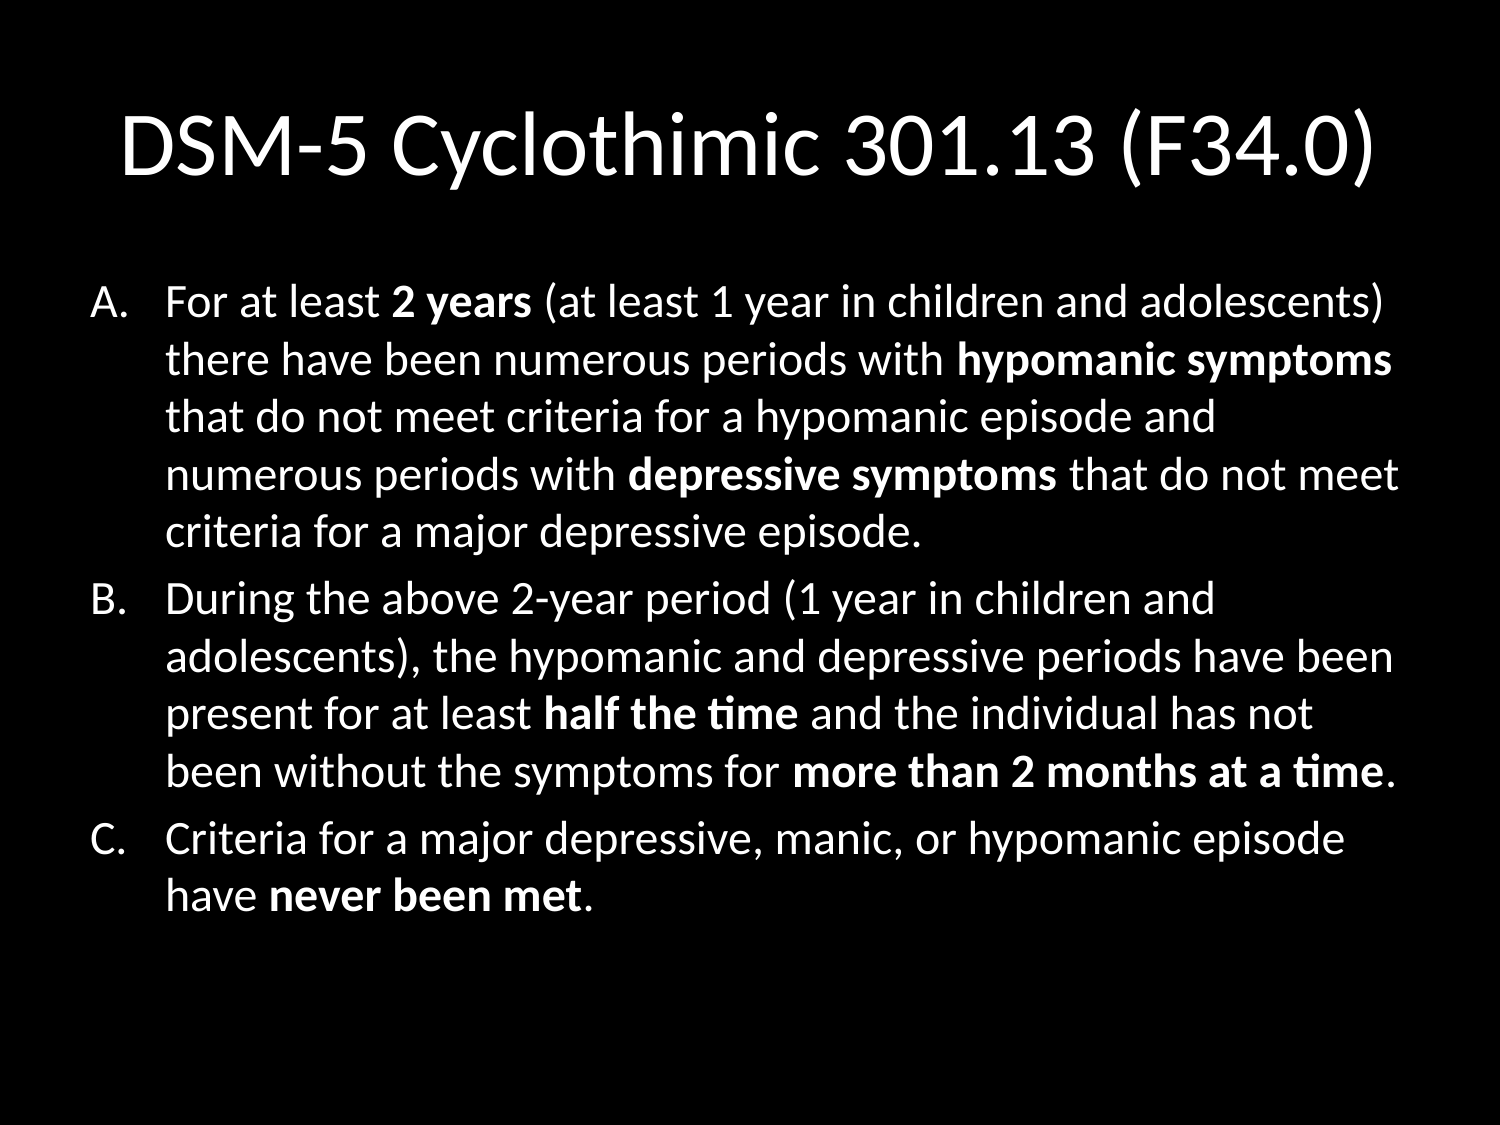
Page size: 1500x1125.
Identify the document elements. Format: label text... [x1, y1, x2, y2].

list For at least 2 years (at least 1 year in children and adolescents) there have been numerous periods with hypomanic symptoms that do not meet criteria for a hypomanic episode and numerous periods with depressive symptoms that do not meet criteria for a major depressive episode. During the above 2-year period (1 year in children and adolescents), the hypomanic and depressive periods have been present for at least half the time and the individual has not been without the symptoms for more than 2 months at a time. Criteria for a major depressive, manic, or hypomanic episode have never been met. [75, 262, 1425, 1005]
title DSM-5 Cyclothimic 301.13 (F34.0) [75, 45, 1425, 233]
